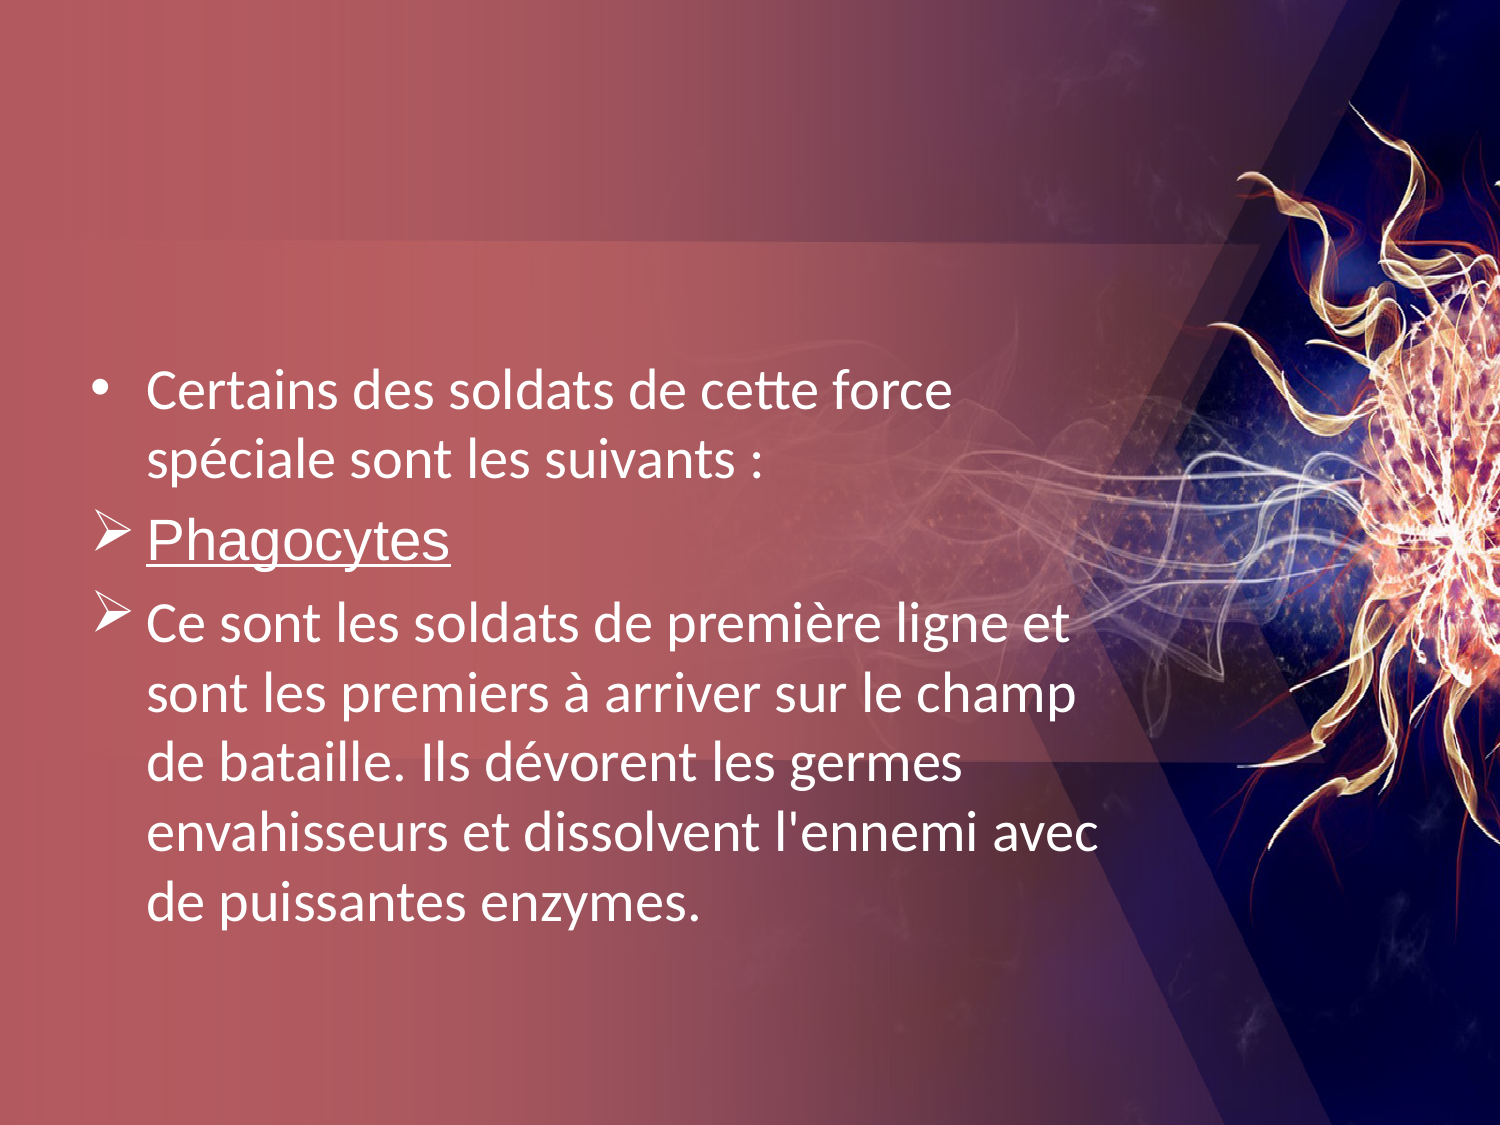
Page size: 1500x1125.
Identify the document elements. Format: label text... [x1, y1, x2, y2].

list Certains des soldats de cette force spéciale sont les suivants : Phagocytes Ce sont les soldats de première ligne et sont les premiers à arriver sur le champ de bataille. Ils dévorent les germes envahisseurs et dissolvent l'ennemi avec de puissantes enzymes. [75, 261, 1126, 1030]
picture [0, 0, 1500, 1125]
